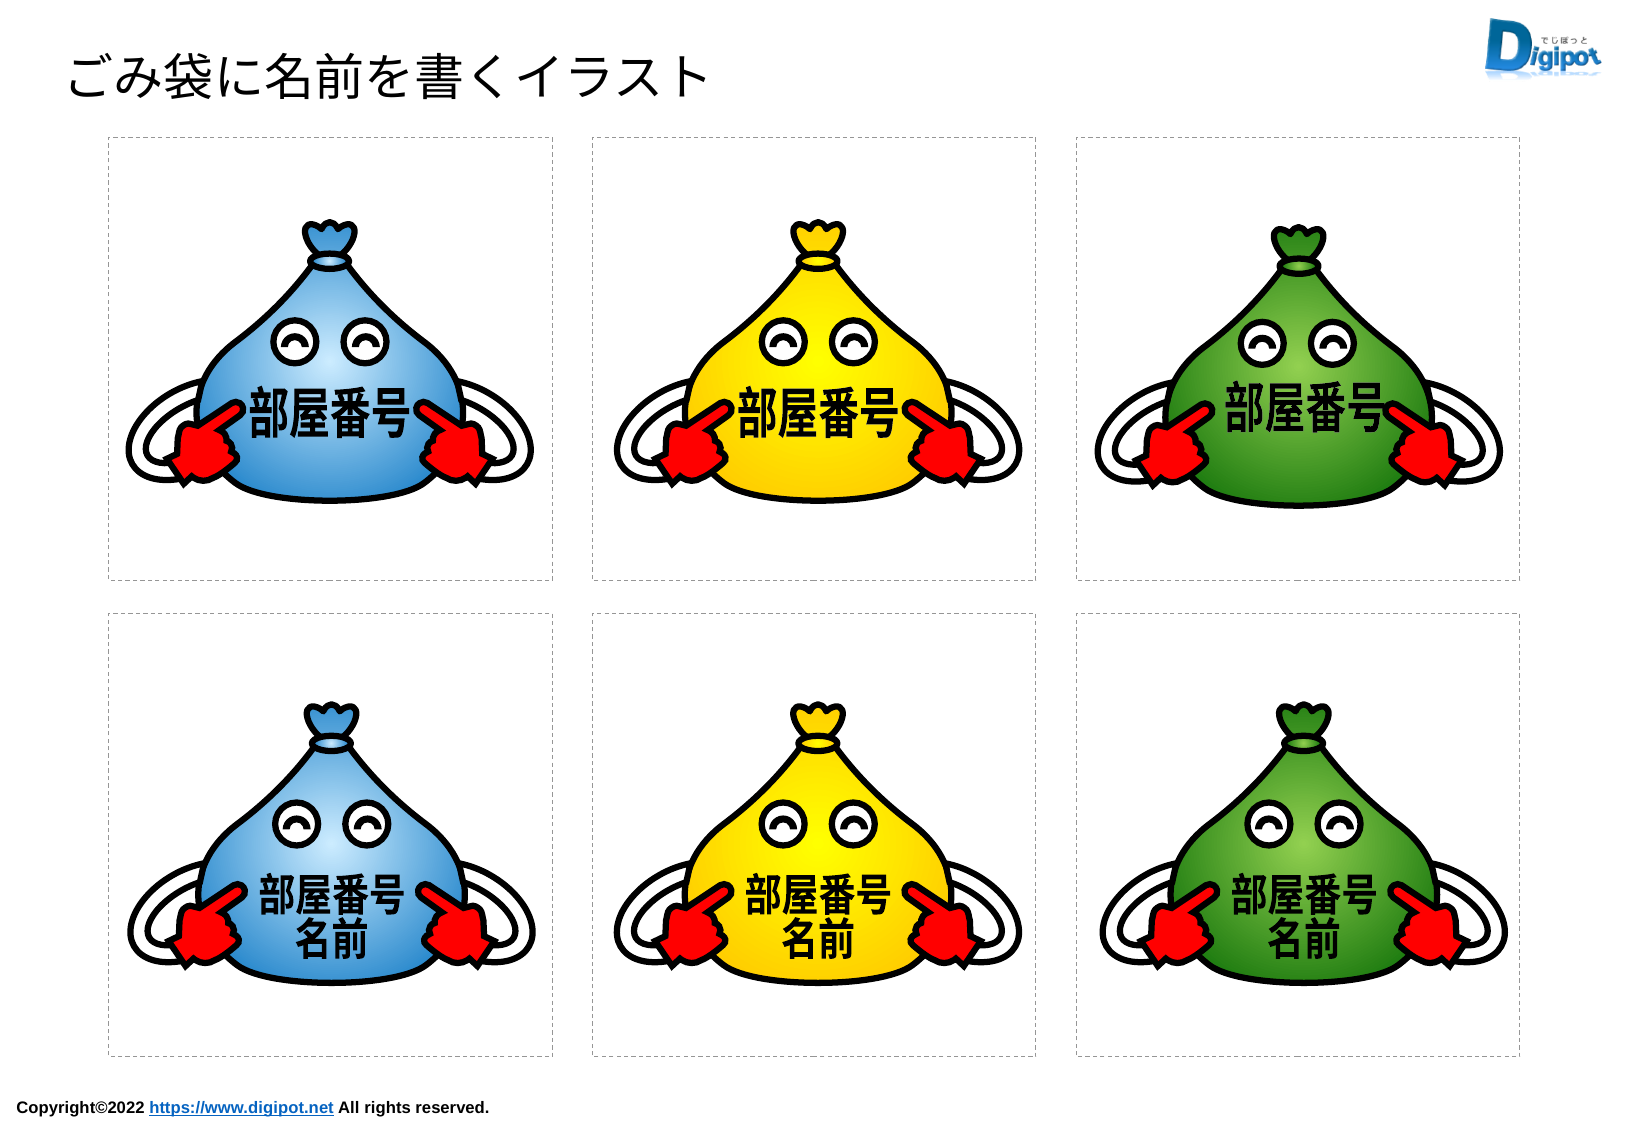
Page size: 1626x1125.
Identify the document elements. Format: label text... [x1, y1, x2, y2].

text_box ごみ袋に名前を書くイラスト [49, 38, 728, 113]
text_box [1092, 227, 1506, 506]
picture [1485, 18, 1602, 82]
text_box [611, 222, 1025, 501]
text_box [611, 704, 1025, 983]
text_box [124, 704, 539, 983]
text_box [1097, 704, 1511, 983]
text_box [123, 222, 537, 501]
